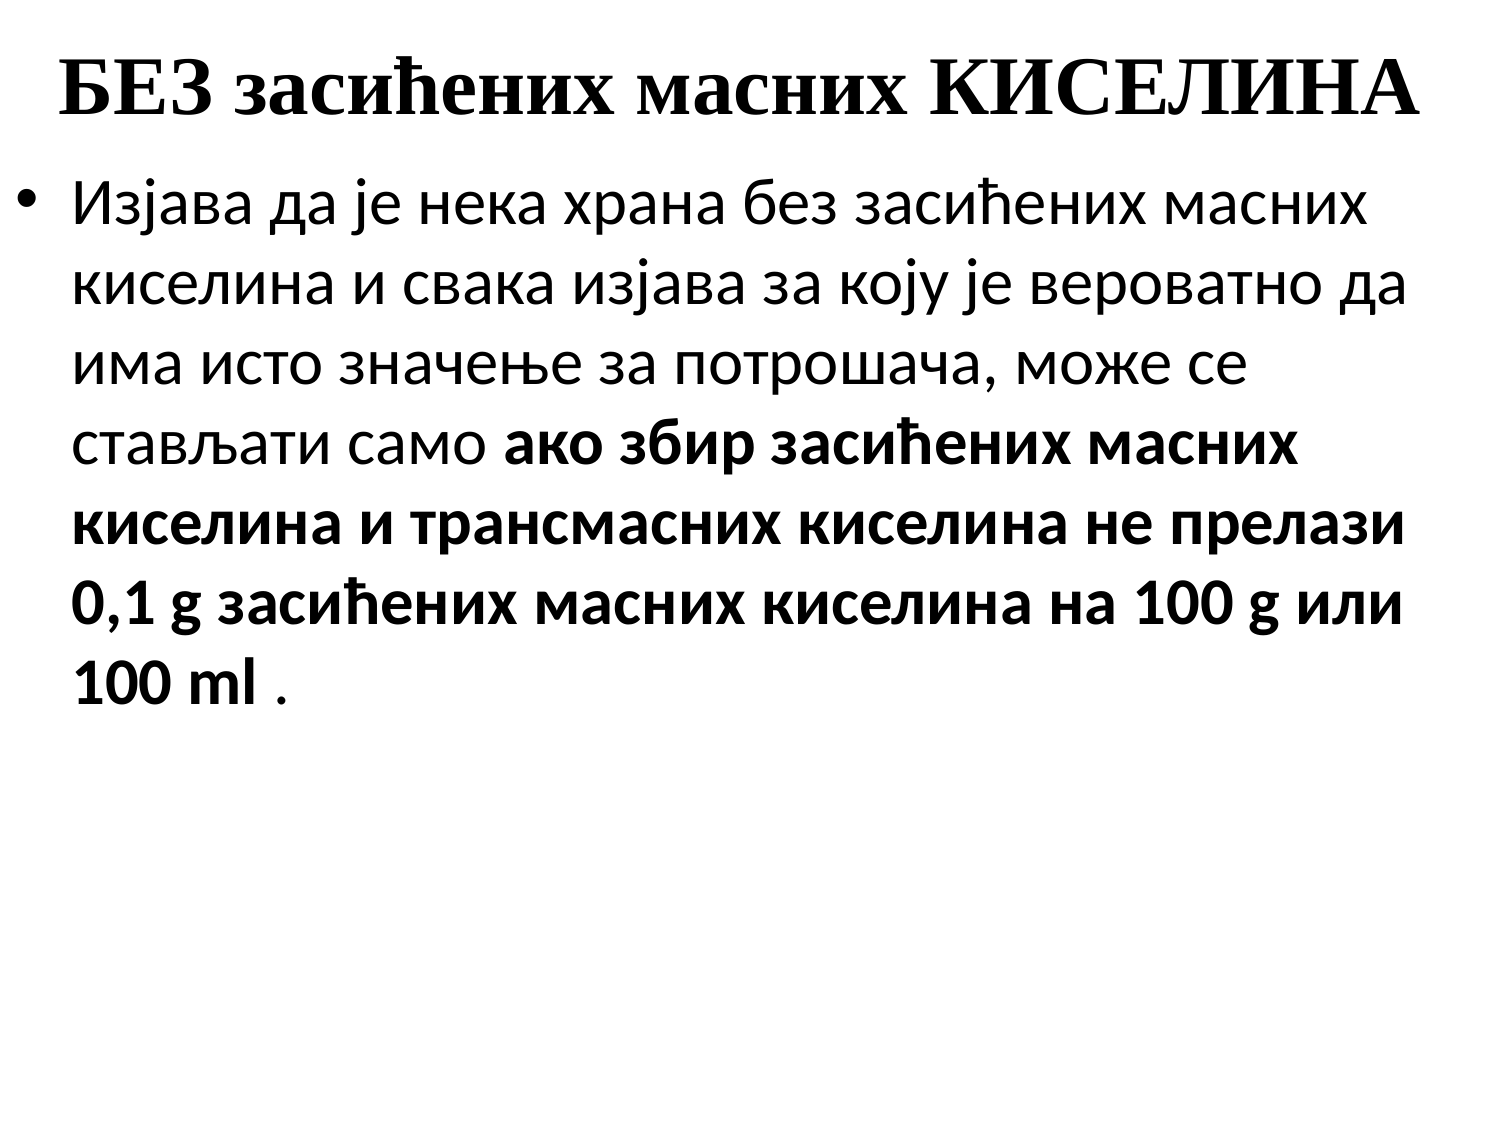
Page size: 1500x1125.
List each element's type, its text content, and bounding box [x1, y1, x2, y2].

list Изјава да је нека храна без засићених масних киселина и свака изјава за коју је вероватно да има исто значење за потрошача, може се стављати само ако збир засићених масних киселина и трансмасних киселина не прелази 0,1 g засићених масних киселина на 100 g или 100 ml . [0, 149, 1500, 1125]
title БЕЗ засићених масних КИСЕЛИНА [0, 0, 1500, 149]
